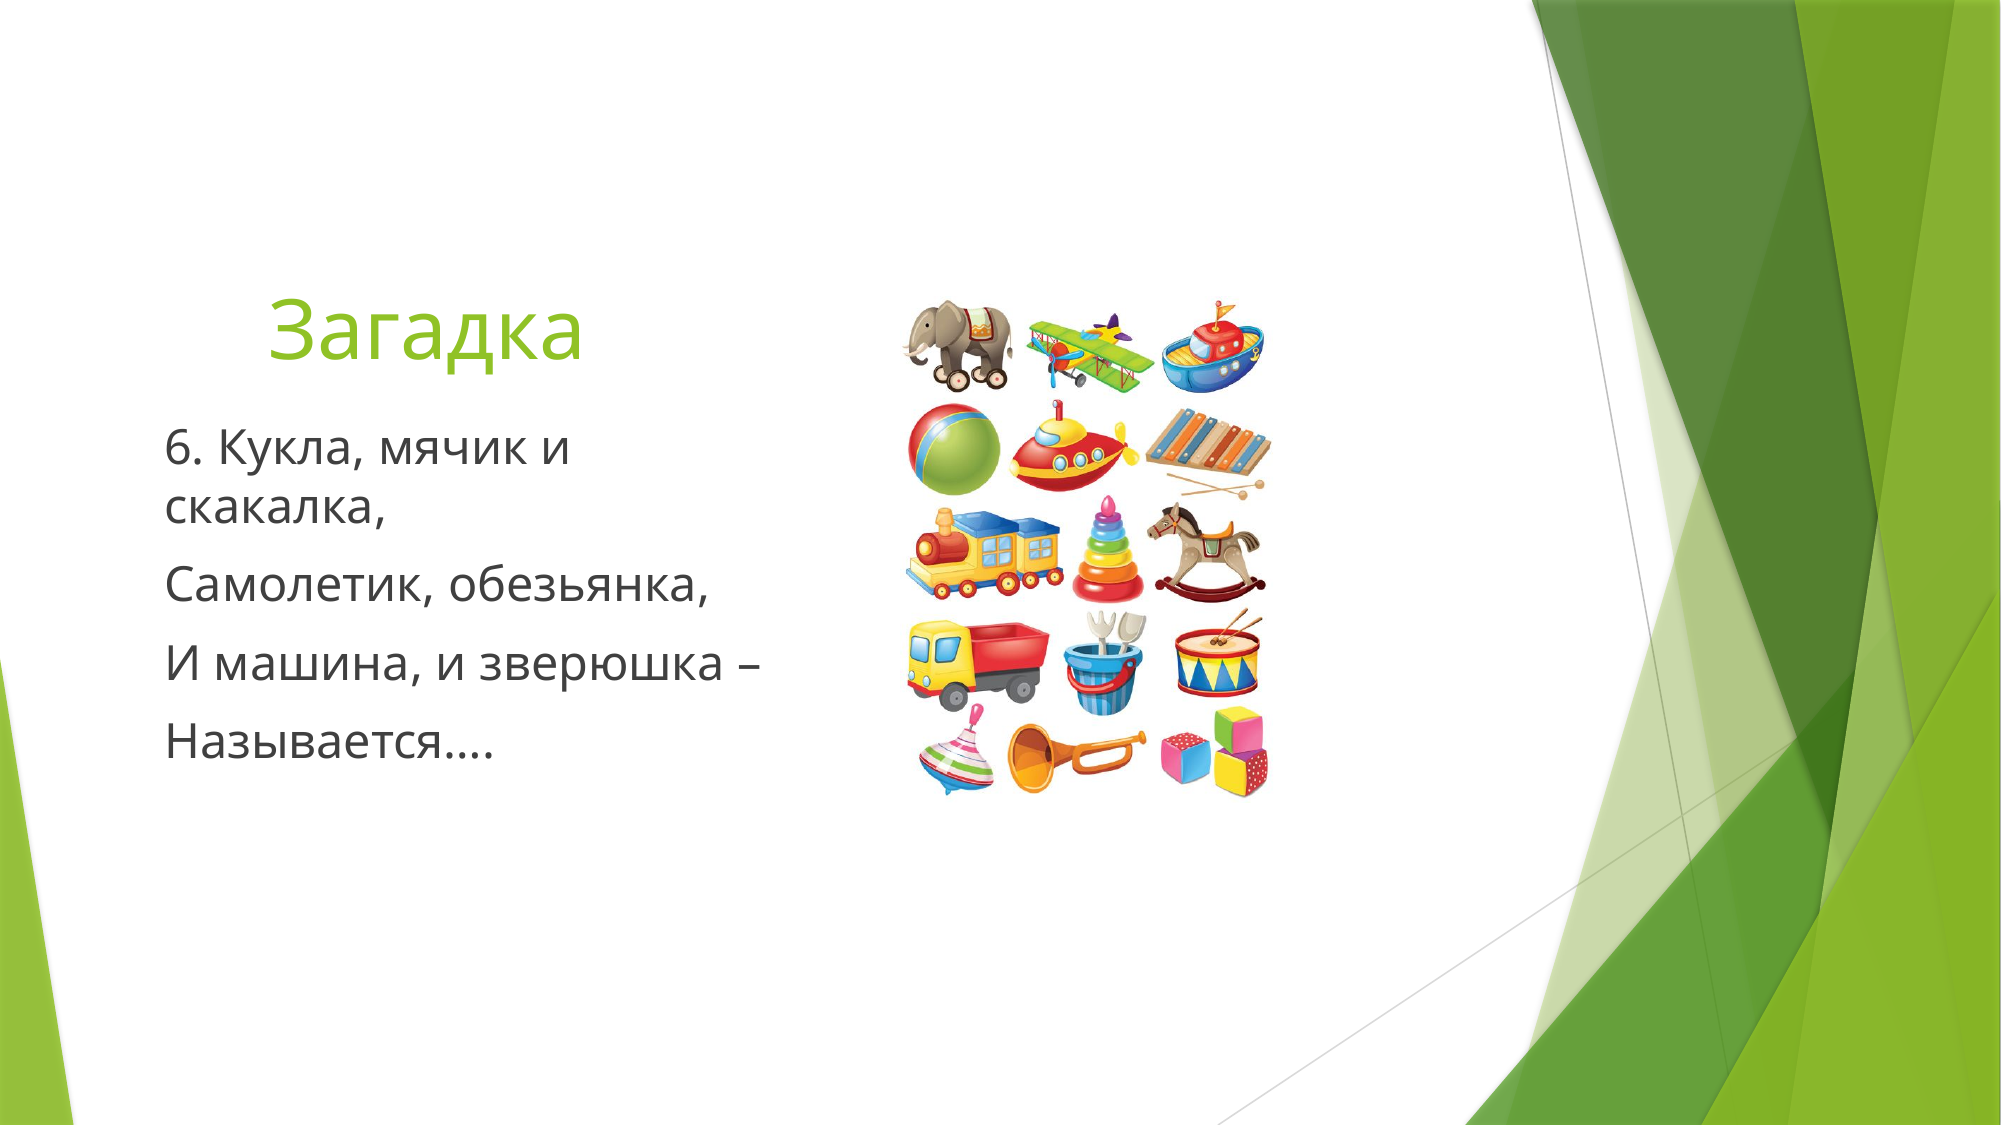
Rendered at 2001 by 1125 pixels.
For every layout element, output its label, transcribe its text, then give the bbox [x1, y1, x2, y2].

list 6. Кукла, мячик и скакалка, Самолетик, обезьянка, И машина, и зверюшка – Называется…. [149, 409, 782, 833]
title Загадка [111, 173, 744, 384]
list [899, 296, 1274, 803]
